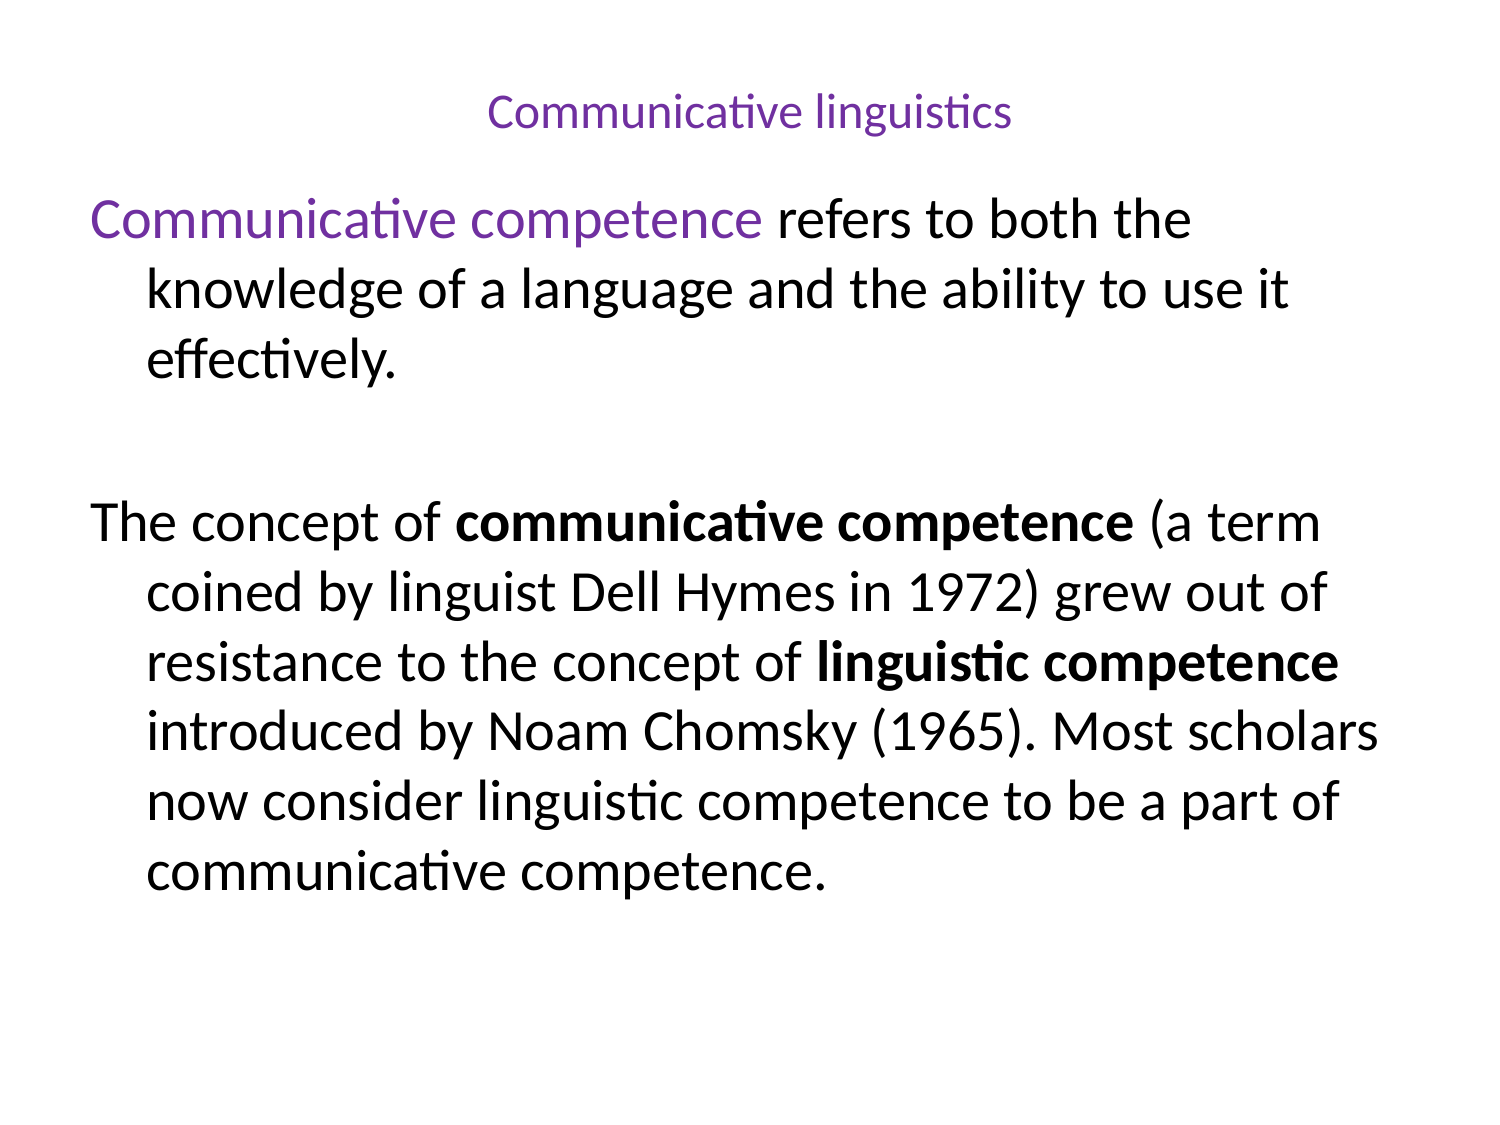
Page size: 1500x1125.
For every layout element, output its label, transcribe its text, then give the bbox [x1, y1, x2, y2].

list Communicative competence refers to both the knowledge of a language and the ability to use it effectively. The concept of communicative competence (a term coined by linguist Dell Hymes in 1972) grew out of resistance to the concept of linguistic competence introduced by Noam Chomsky (1965). Most scholars now consider linguistic competence to be a part of communicative competence. [75, 172, 1425, 1005]
title Communicative linguistics [75, 45, 1425, 172]
